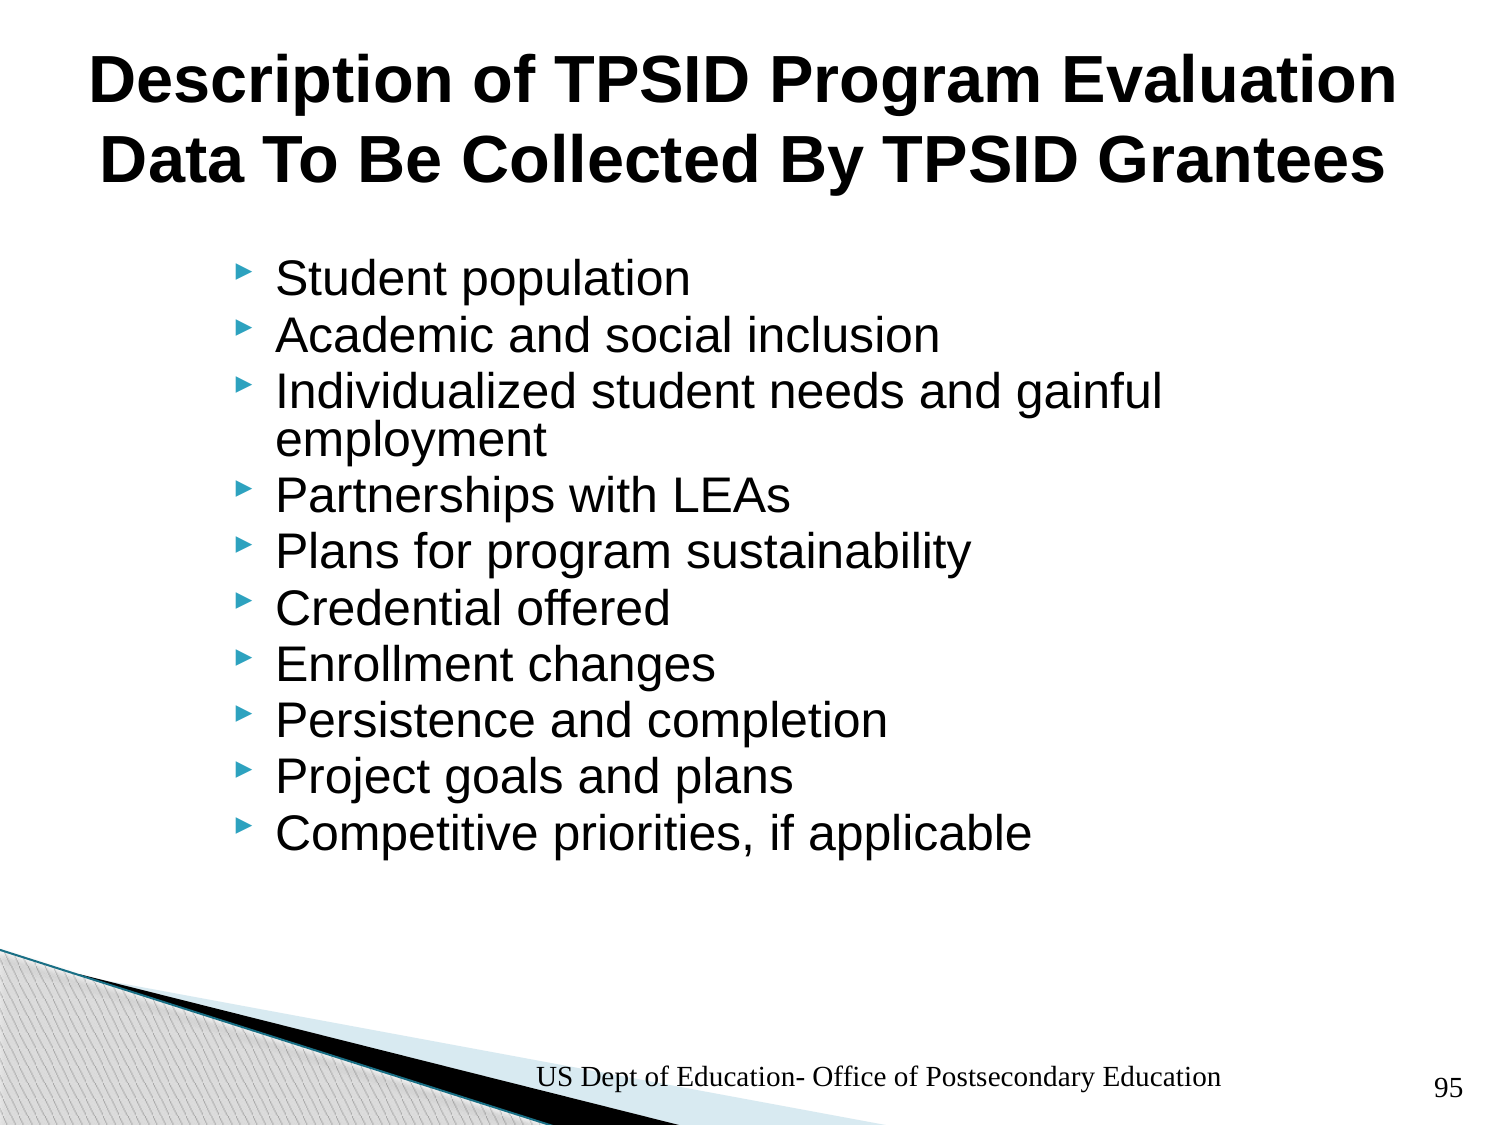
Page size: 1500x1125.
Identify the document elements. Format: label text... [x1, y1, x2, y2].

footer US Dept of Education- Office of Postsecondary Education [275, 1062, 1238, 1100]
list Student population Academic and social inclusion Individualized student needs and gainful employment Partnerships with LEAs Plans for program sustainability Credential offered Enrollment changes Persistence and completion Project goals and plans Competitive priorities, if applicable [200, 249, 1425, 925]
title Description of TPSID Program Evaluation Data To Be Collected By TPSID Grantees [43, 37, 1445, 275]
slide_number 95 [1418, 1051, 1479, 1112]
